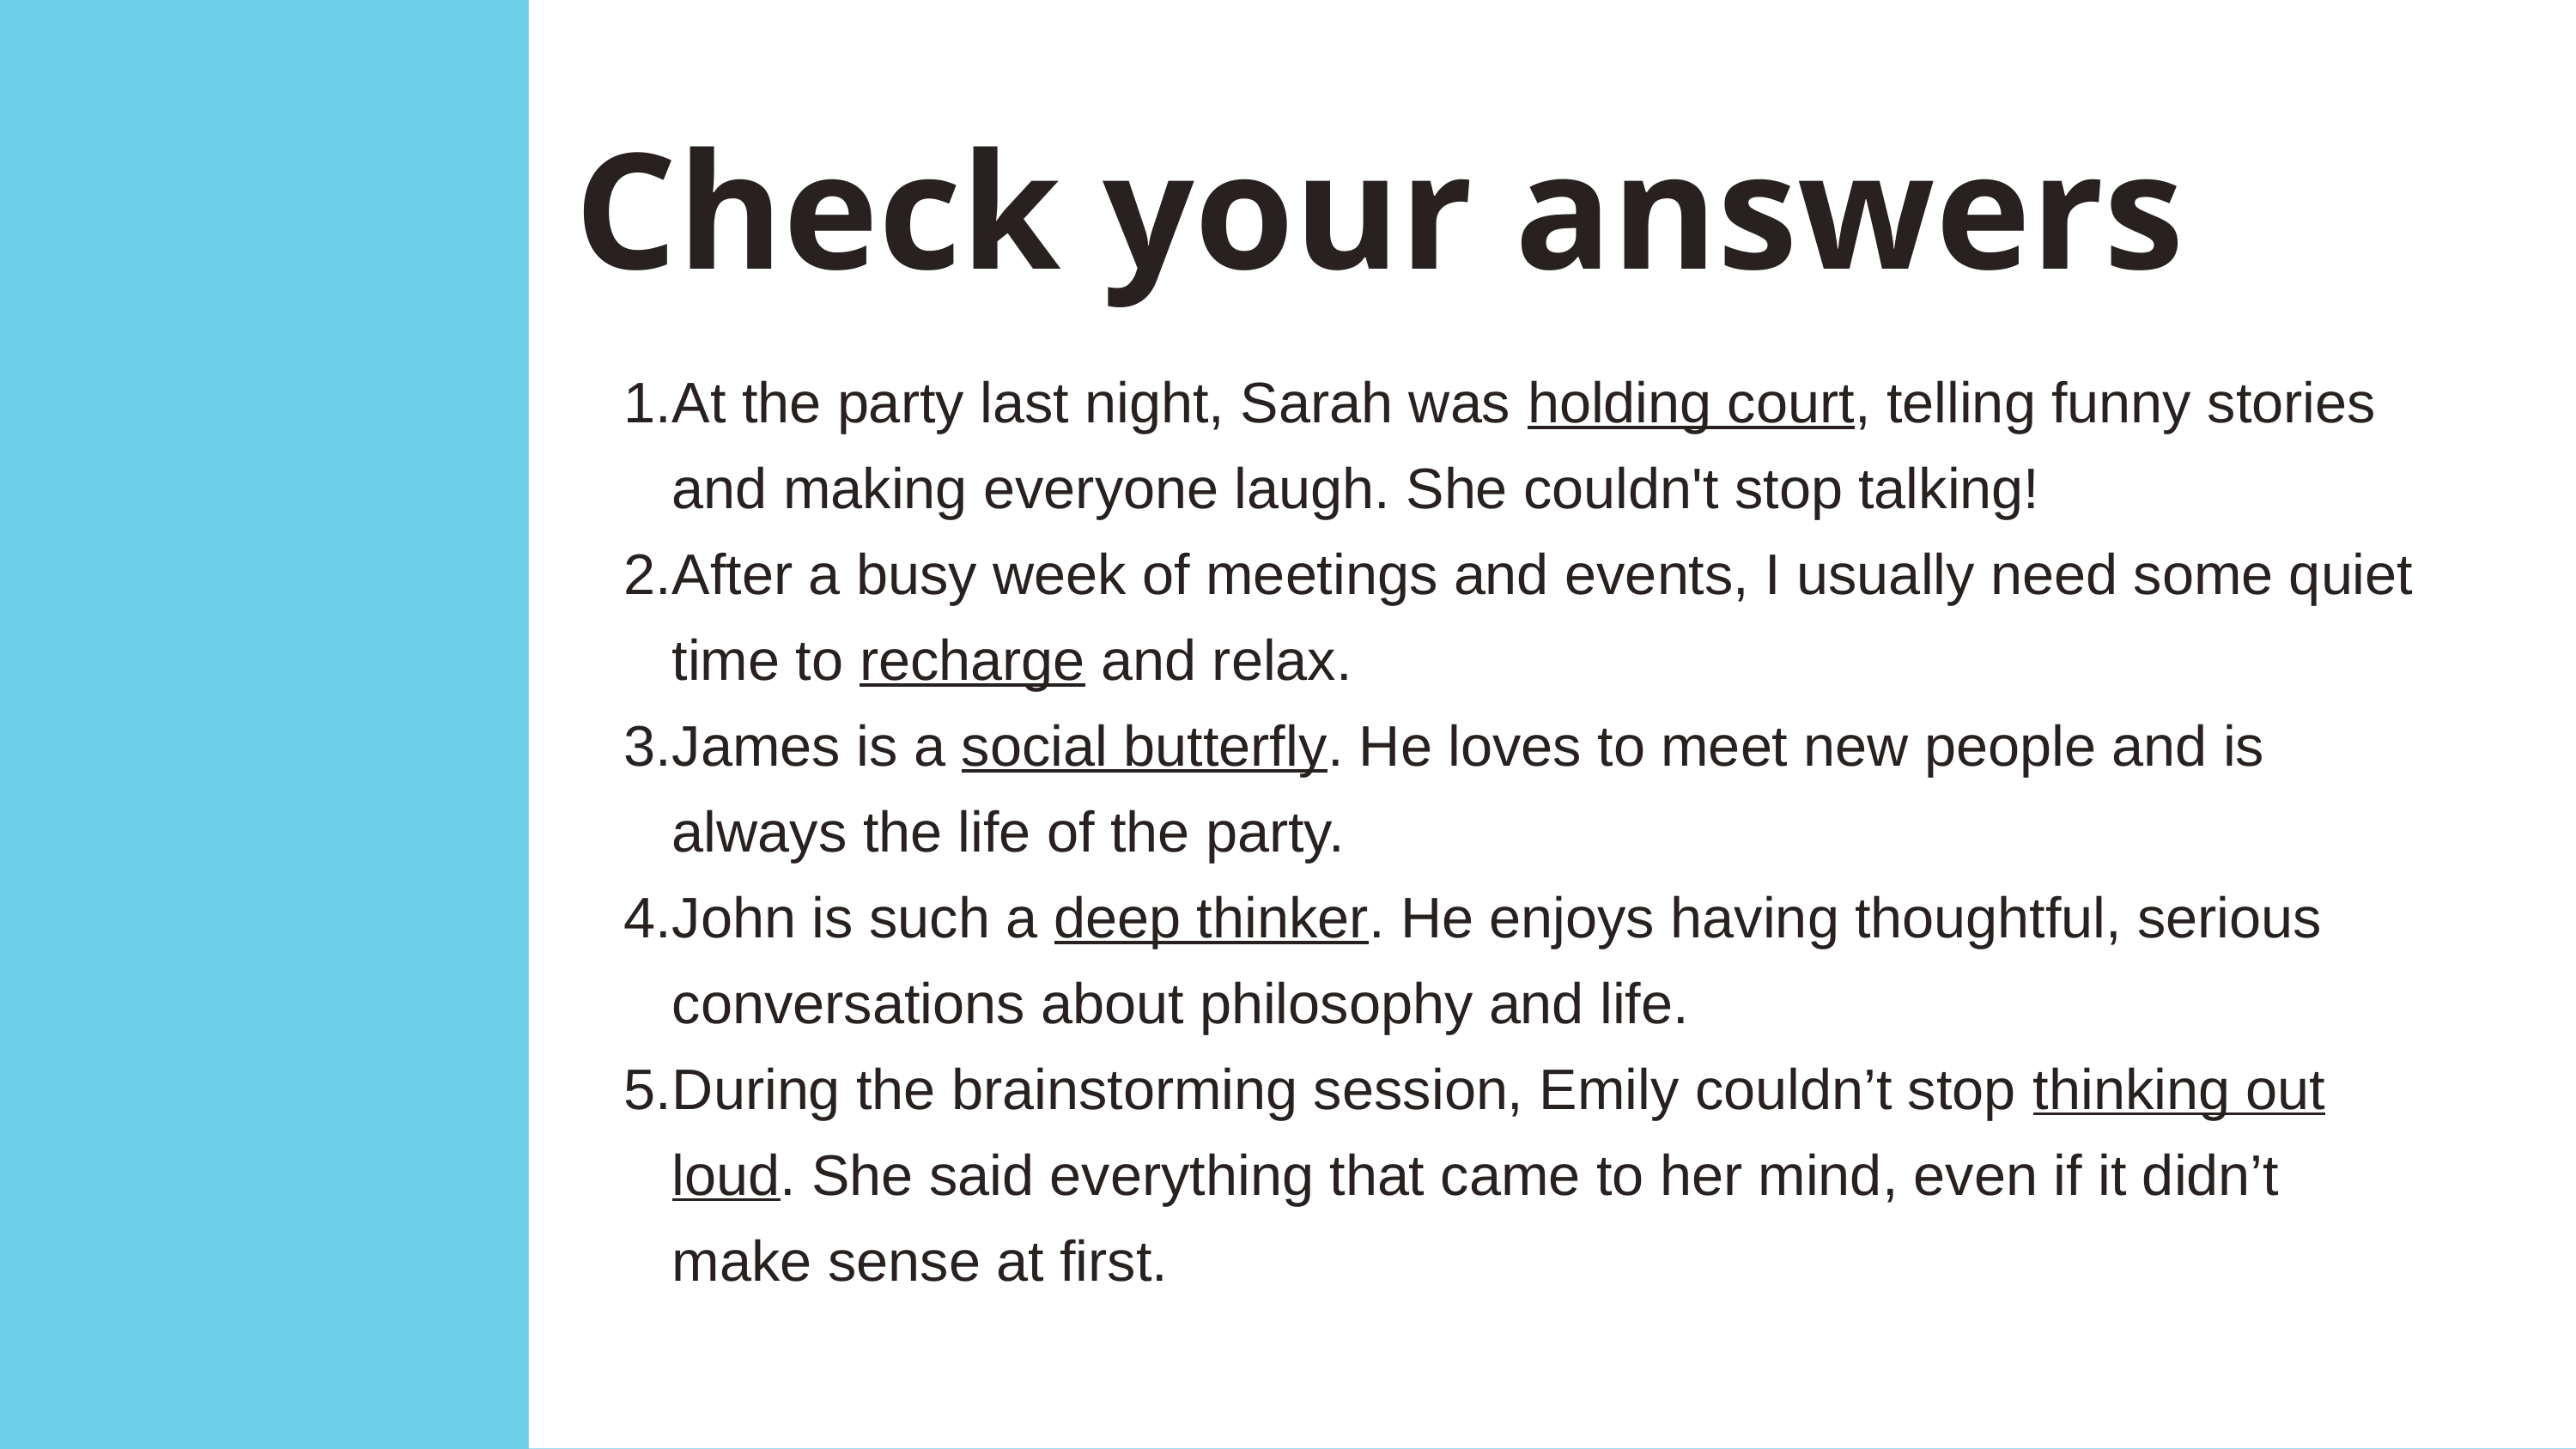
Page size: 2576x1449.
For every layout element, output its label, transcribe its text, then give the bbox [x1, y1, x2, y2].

text_box [528, 0, 2576, 1449]
text_box Check your answers [574, 76, 2432, 302]
text_box At the party last night, Sarah was holding court, telling funny stories and making everyone laugh. She couldn't stop talking! After a busy week of meetings and events, I usually need some quiet time to recharge and relax. James is a social butterfly. He loves to meet new people and is always the life of the party. John is such a deep thinker. He enjoys having thoughtful, serious conversations about philosophy and life. During the brainstorming session, Emily couldn’t stop thinking out loud. She said everything that came to her mind, even if it didn’t make sense at first. [574, 348, 2432, 1293]
